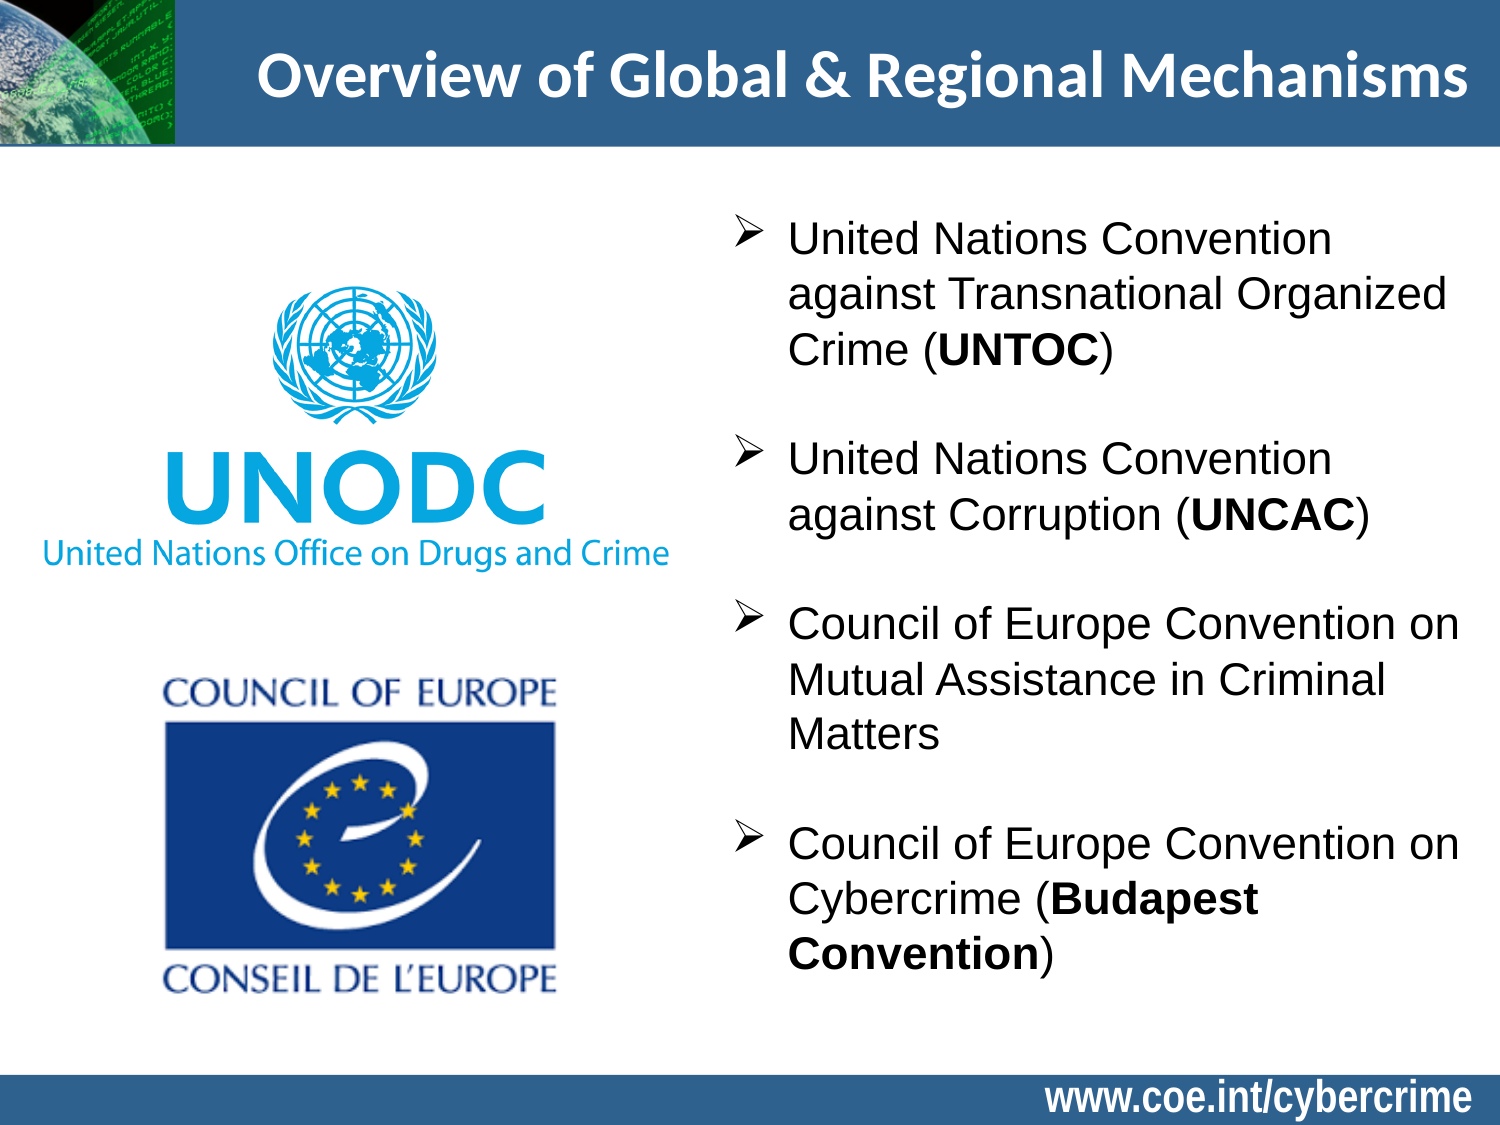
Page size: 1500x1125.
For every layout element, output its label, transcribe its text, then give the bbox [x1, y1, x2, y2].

text_box Overview of Global & Regional Mechanisms [177, 0, 1500, 149]
picture [0, 0, 175, 144]
picture [115, 639, 605, 1031]
text_box www.coe.int/cybercrime [1030, 1059, 1500, 1125]
text_box [0, 1073, 1030, 1125]
picture [41, 264, 672, 596]
text_box United Nations Convention against Transnational Organized Crime (UNTOC) United Nations Convention against Corruption (UNCAC) Council of Europe Convention on Mutual Assistance in Criminal Matters Council of Europe Convention on Cybercrime (Budapest Convention) [716, 201, 1500, 987]
